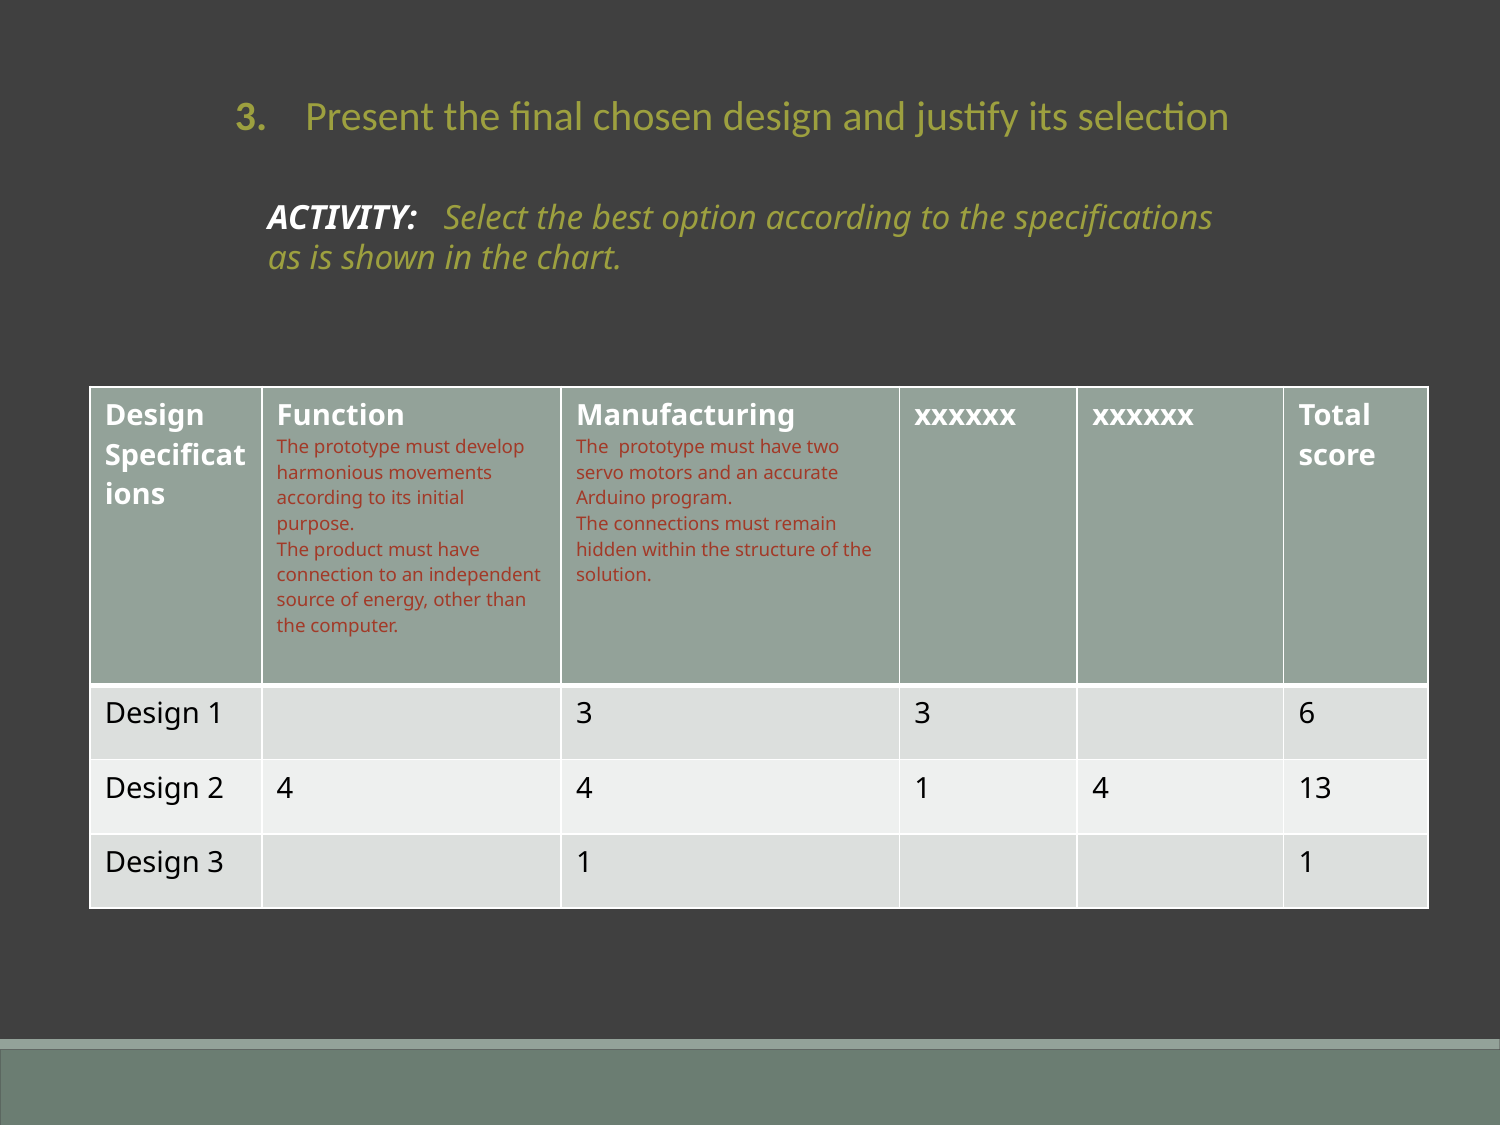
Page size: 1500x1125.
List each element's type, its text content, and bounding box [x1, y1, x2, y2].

table_cell 4 [562, 760, 899, 833]
table_cell [263, 835, 560, 907]
table_cell 6 [1284, 688, 1427, 759]
table_cell [1078, 688, 1283, 759]
table_cell Design 1 [91, 688, 261, 759]
table_cell [1078, 835, 1283, 907]
table_cell 1 [900, 760, 1076, 833]
table_cell [263, 688, 560, 759]
table_cell 3 [562, 688, 899, 759]
table_cell Design 2 [91, 760, 261, 833]
table_cell 4 [263, 760, 560, 833]
table_cell [900, 835, 1076, 907]
table_header Manufacturing The prototype must have two servo motors and an accurate Arduino program. The connections must remain hidden within the structure of the solution. [562, 388, 899, 683]
table_header Design Specifications [91, 388, 261, 683]
text_box ACTIVITY: Select the best option according to the specifications as is shown in the chart. [253, 188, 1265, 267]
table_cell 1 [1284, 835, 1427, 907]
text_box 3. Present the final chosen design and justify its selection [220, 81, 1382, 146]
table_cell Design 3 [91, 835, 261, 907]
table_cell 3 [900, 688, 1076, 759]
table_cell 13 [1284, 760, 1427, 833]
table_cell 1 [562, 835, 899, 907]
table_header Total score [1284, 388, 1427, 683]
table_header xxxxxx [1078, 388, 1283, 683]
table_header xxxxxx [900, 388, 1076, 683]
table_header Function The prototype must develop harmonious movements according to its initial purpose. The product must have connection to an independent source of energy, other than the computer. [263, 388, 560, 683]
table_cell 4 [1078, 760, 1283, 833]
